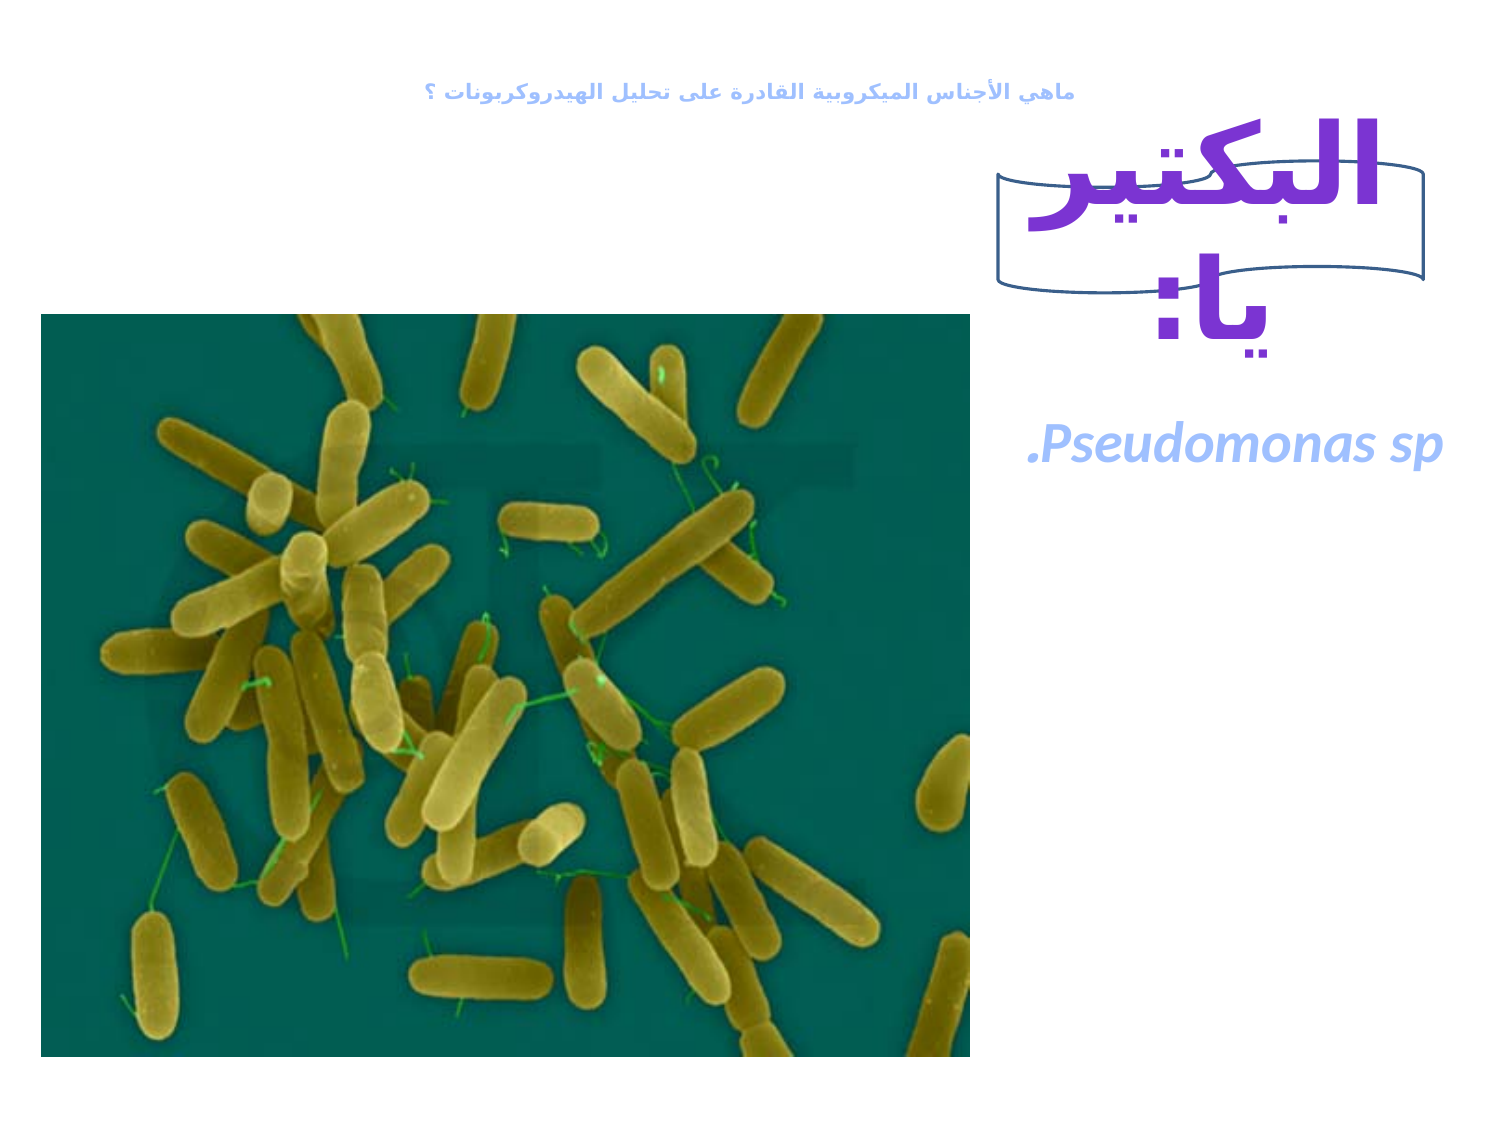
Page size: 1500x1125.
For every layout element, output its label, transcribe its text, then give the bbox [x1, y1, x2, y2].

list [40, 313, 970, 1058]
title ماهي الأجناس الميكروبية القادرة على تحليل الهيدروكربونات ؟ [75, 45, 1425, 138]
text_box Pseudomonas sp. [998, 397, 1459, 482]
text_box البكتيريا: [996, 159, 1425, 295]
